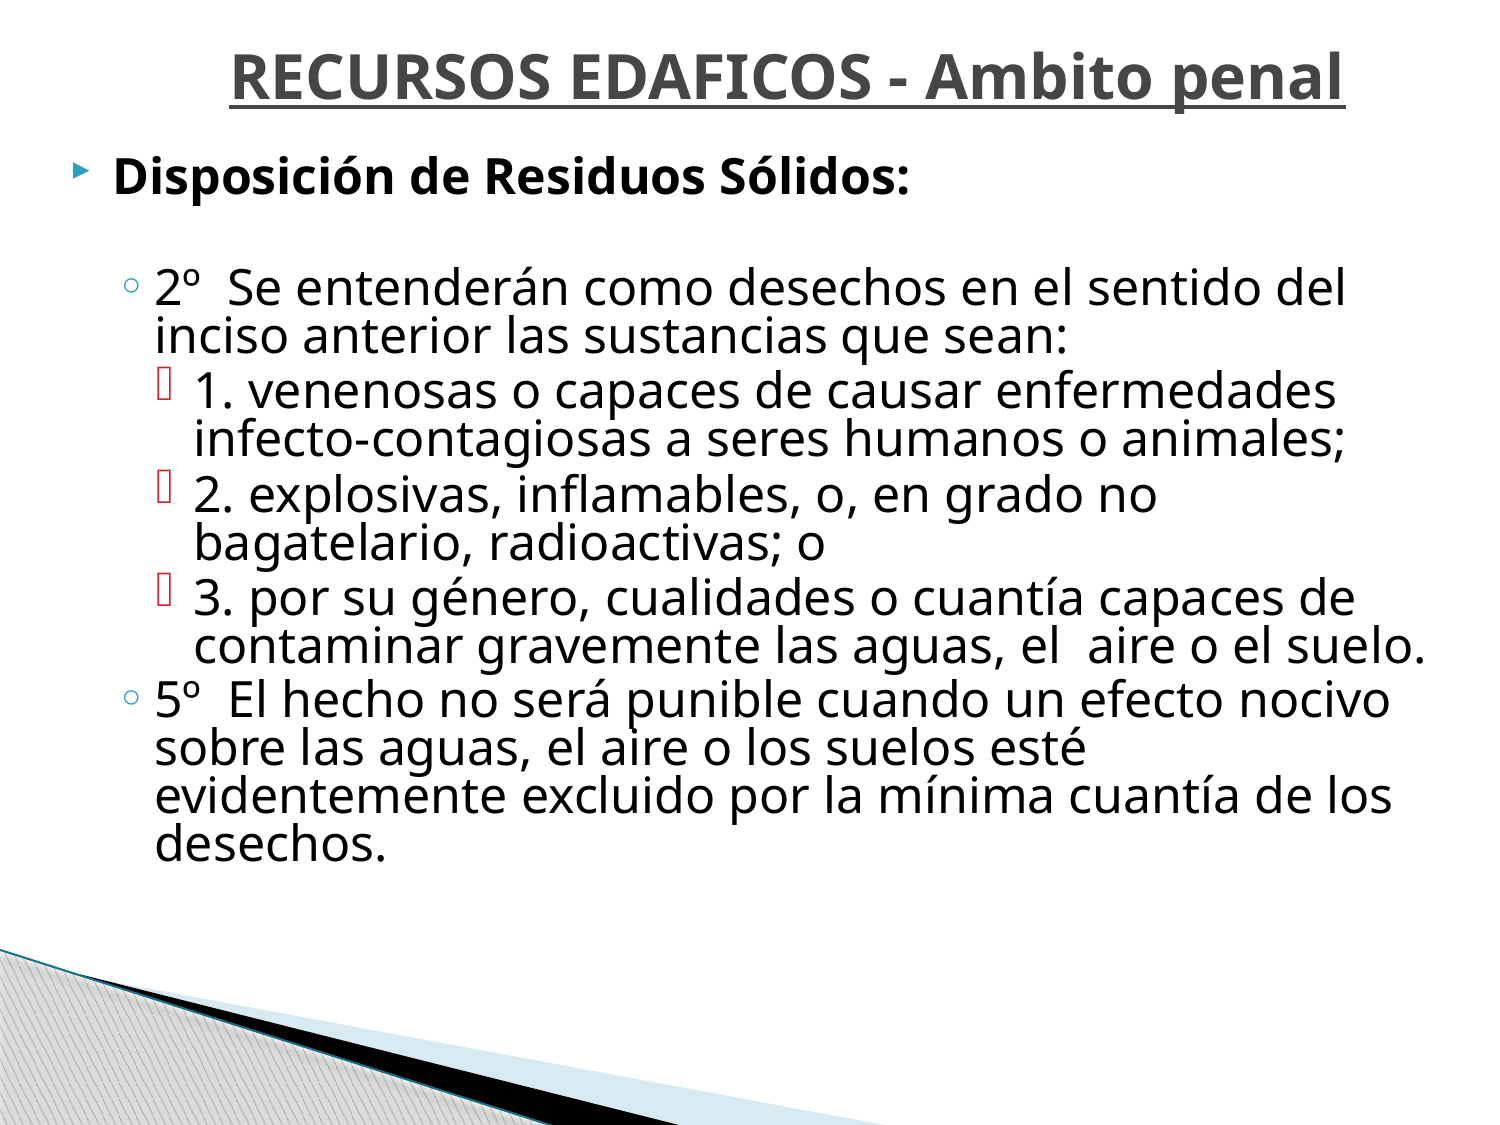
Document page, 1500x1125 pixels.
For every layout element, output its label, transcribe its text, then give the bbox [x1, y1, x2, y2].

list Disposición de Residuos Sólidos: 2º Se entenderán como desechos en el sentido del inciso anterior las sustancias que sean: 1. venenosas o capaces de causar enfermedades infecto-contagiosas a seres humanos o animales; 2. explosivas, inflamables, o, en grado no bagatelario, radioactivas; o 3. por su género, cualidades o cuantía capaces de contaminar gravemente las aguas, el aire o el suelo. 5º El hecho no será punible cuando un efecto nocivo sobre las aguas, el aire o los suelos esté evidentemente excluido por la mínima cuantía de los desechos. [37, 149, 1463, 1075]
title RECURSOS EDAFICOS - Ambito penal [174, 0, 1400, 150]
